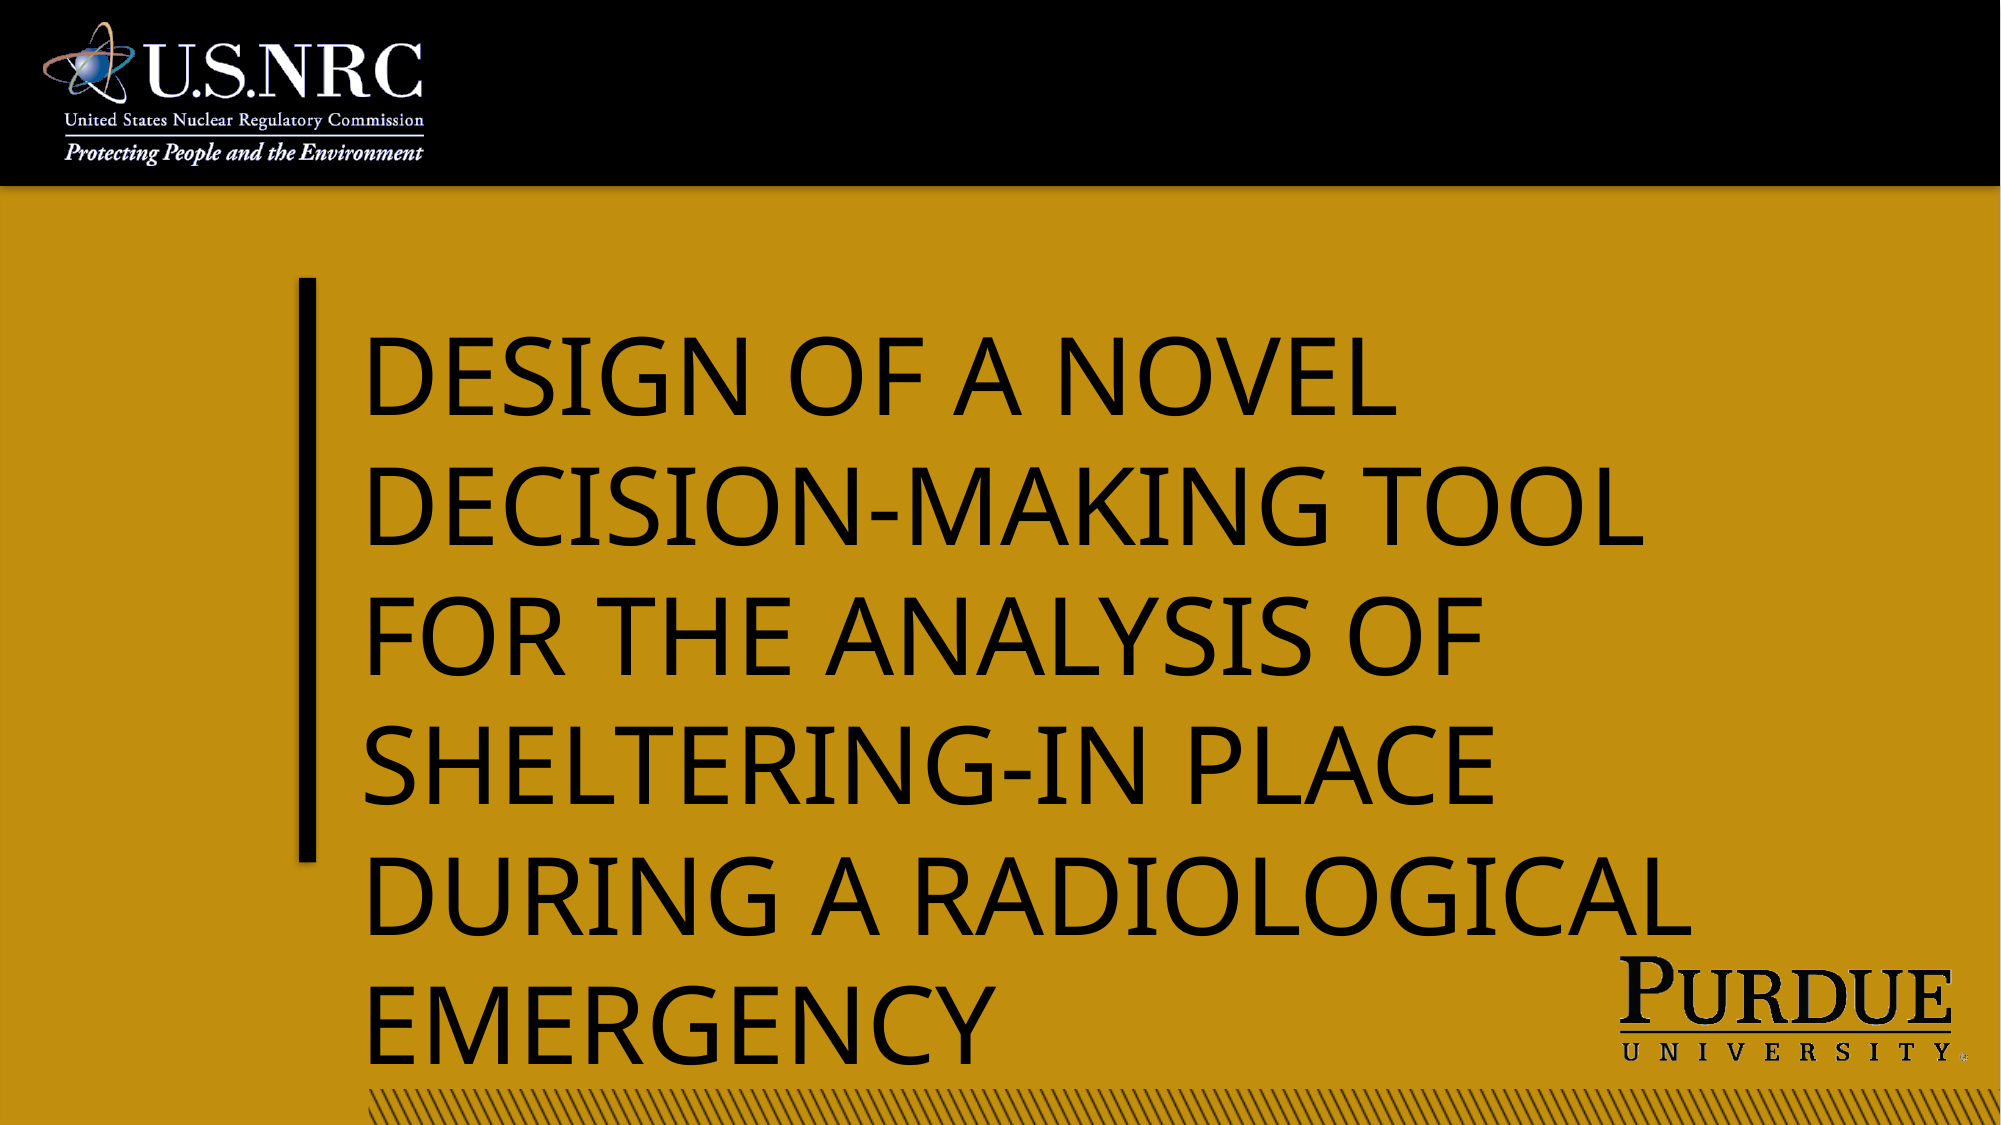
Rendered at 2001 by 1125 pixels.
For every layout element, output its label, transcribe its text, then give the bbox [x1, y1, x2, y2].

text_box [299, 1016, 1452, 1083]
picture [32, 14, 440, 179]
picture [1617, 953, 1971, 1064]
list Design of a novel decision-making tool for the analysis of sheltering-in place during a radiological emergency [360, 306, 1761, 426]
